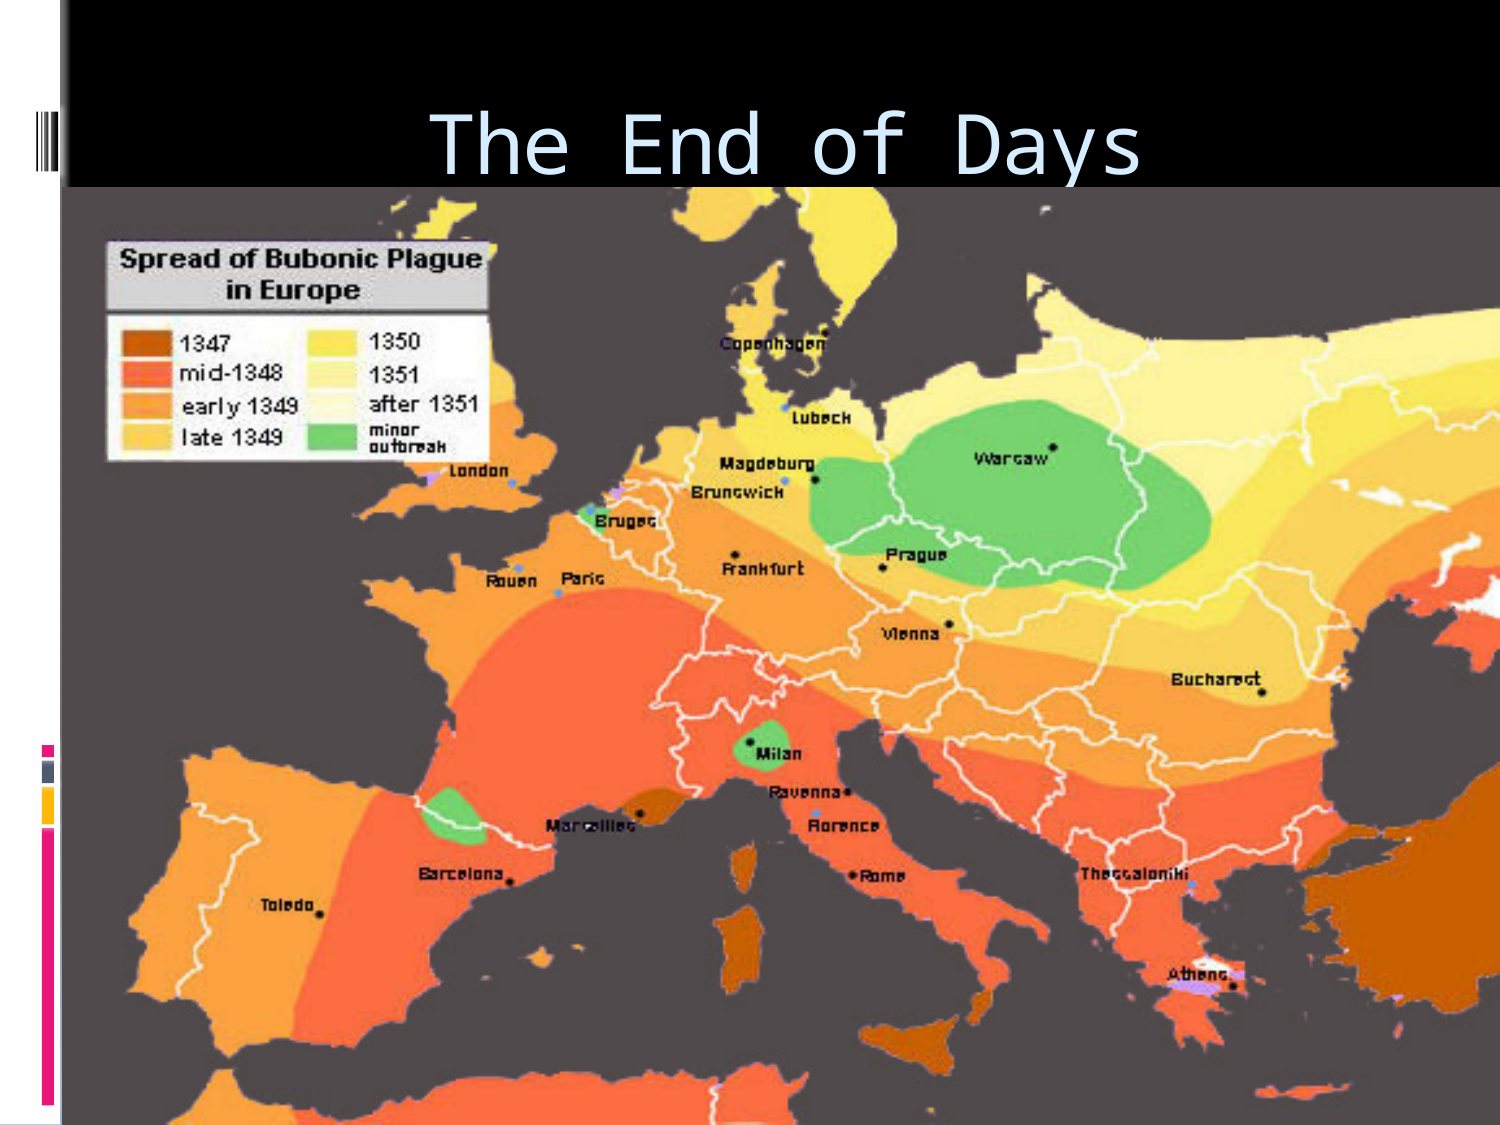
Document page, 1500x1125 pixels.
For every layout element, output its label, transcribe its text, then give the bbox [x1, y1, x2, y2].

picture [61, 187, 1500, 1125]
title The End of Days [150, 83, 1425, 178]
